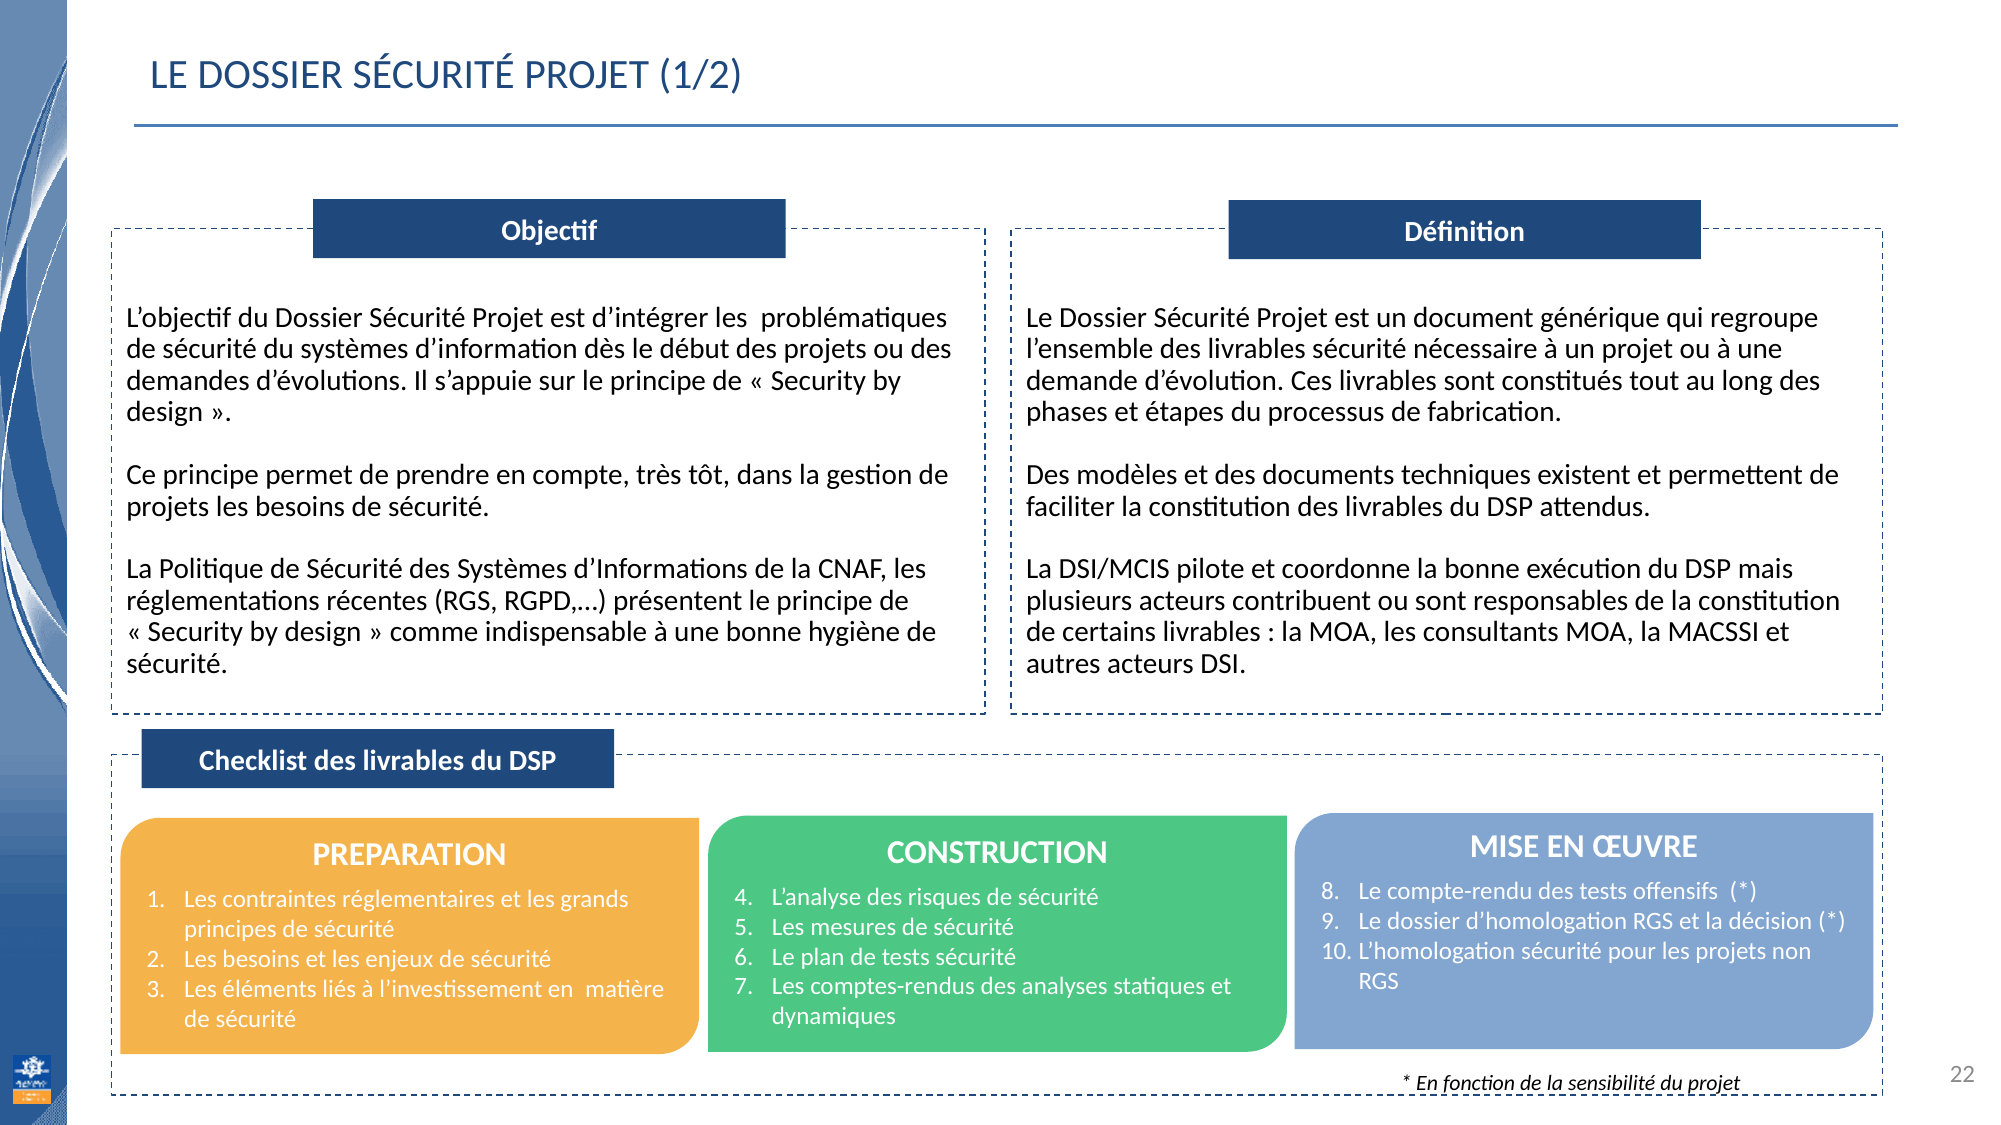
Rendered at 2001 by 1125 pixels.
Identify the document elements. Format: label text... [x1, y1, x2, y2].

text_box Définition [1226, 198, 1703, 261]
text_box * En fonction de la sensibilité du projet [1385, 1095, 1757, 1103]
slide_number 22 [1921, 1042, 1991, 1103]
text_box Objectif [311, 197, 788, 260]
picture [13, 1055, 51, 1104]
text_box L’objectif du Dossier Sécurité Projet est d’intégrer les problématiques de sécurité du systèmes d’information dès le début des projets ou des demandes d’évolutions. Il s’appuie sur le principe de « Security by design ». Ce principe permet de prendre en compte, très tôt, dans la gestion de projets les besoins de sécurité. La Politique de Sécurité des Systèmes d’Informations de la CNAF, les réglementations récentes (RGS, RGPD,…) présentent le principe de « Security by design » comme indispensable à une bonne hygiène de sécurité. [109, 227, 987, 716]
title le Dossier Sécurité Projet (1/2) [135, 19, 1898, 126]
text_box Le Dossier Sécurité Projet est un document générique qui regroupe l’ensemble des livrables sécurité nécessaire à un projet ou à une demande d’évolution. Ces livrables sont constitués tout au long des phases et étapes du processus de fabrication. Des modèles et des documents techniques existent et permettent de faciliter la constitution des livrables du DSP attendus. La DSI/MCIS pilote et coordonne la bonne exécution du DSP mais plusieurs acteurs contribuent ou sont responsables de la constitution de certains livrables : la MOA, les consultants MOA, la MACSSI et autres acteurs DSI. [1009, 227, 1885, 716]
text_box Checklist des livrables du DSP [140, 727, 616, 790]
text_box [109, 752, 1885, 1097]
